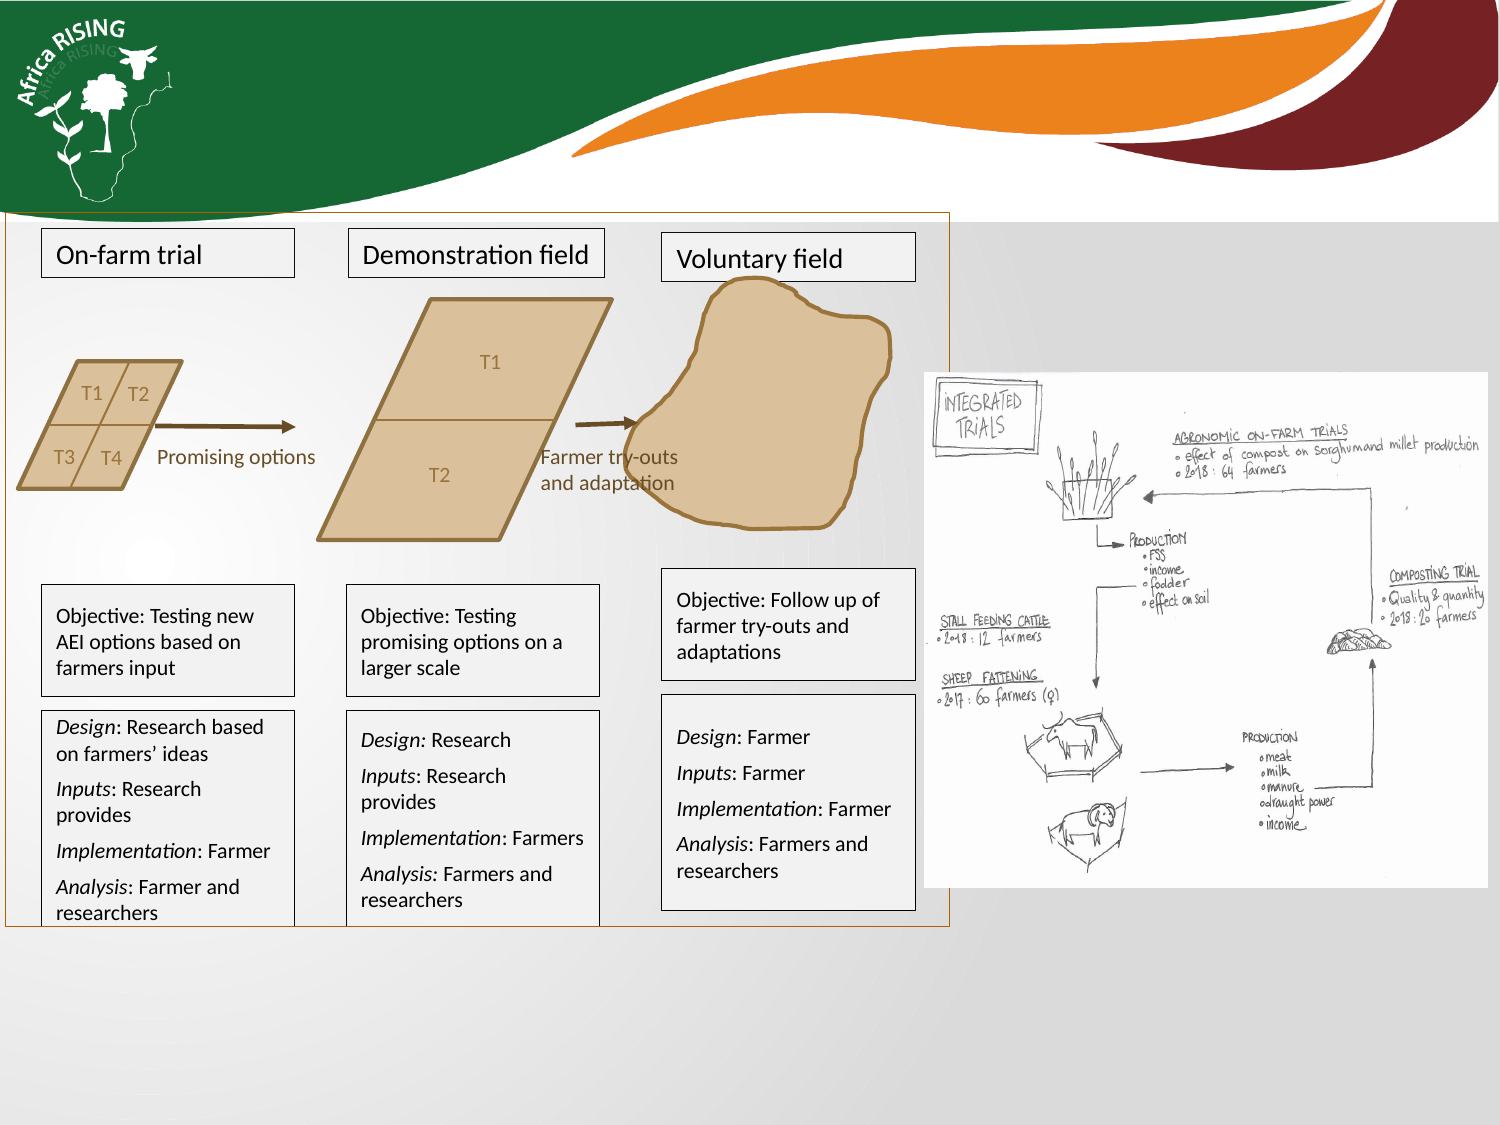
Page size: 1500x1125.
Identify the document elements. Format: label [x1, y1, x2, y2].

picture [924, 371, 1489, 888]
text_box [4, 211, 951, 928]
picture [0, 0, 1499, 222]
